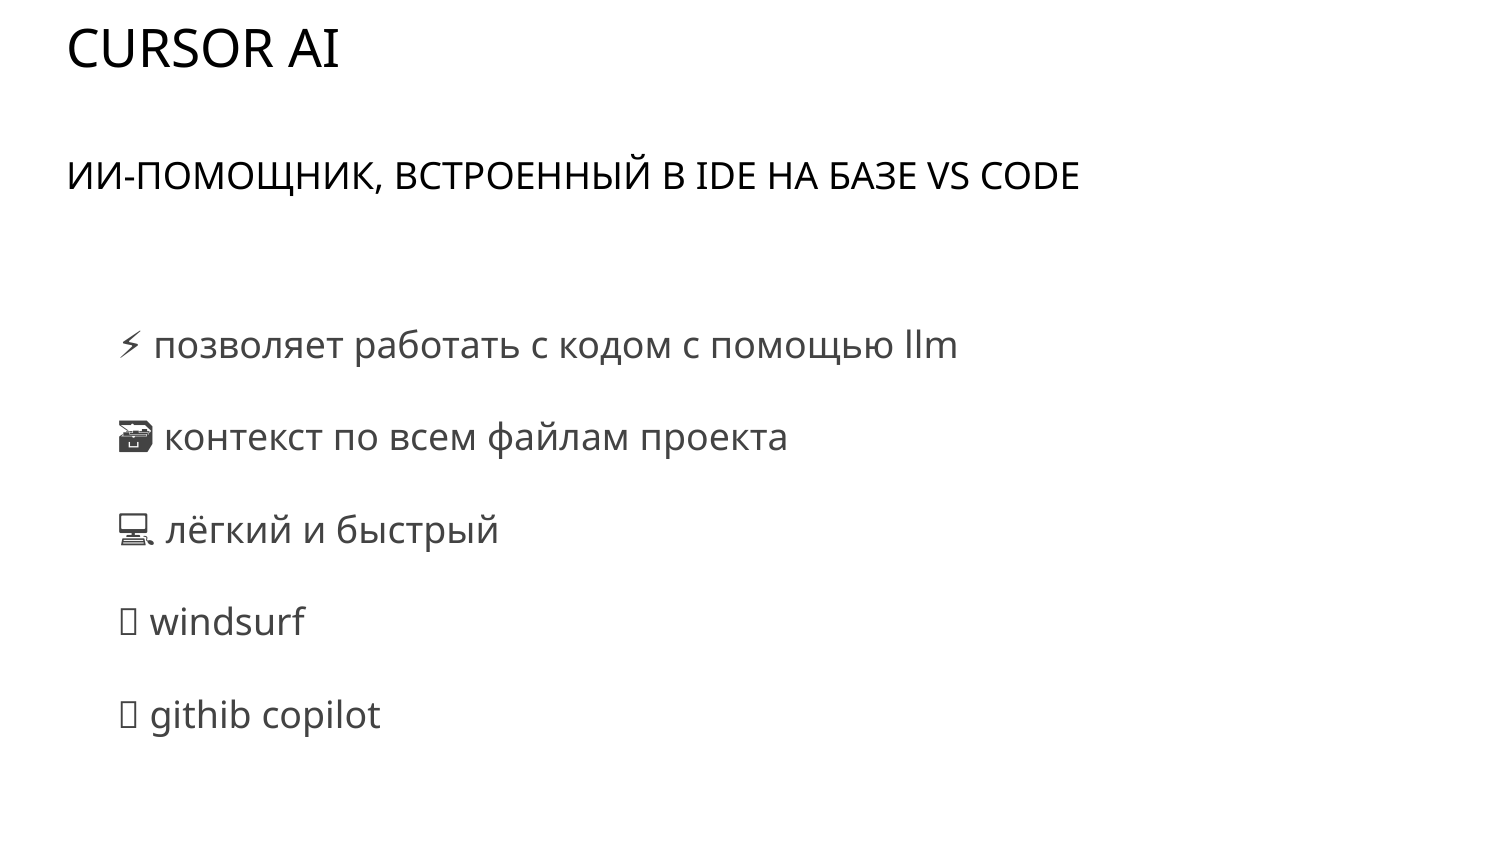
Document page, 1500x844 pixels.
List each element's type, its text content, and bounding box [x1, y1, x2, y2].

list ИИ-ПОМОЩНИК, ВСТРОЕННЫЙ В IDE НА БАЗЕ VS CODE [51, 130, 1449, 237]
list ⚡ позволяет работать с кодом с помощью llm 🗃️ контекст по всем файлам проекта 💻 лёгкий и быстрый 💨 windsurf 🤖 githib copilot [102, 283, 1500, 844]
title CURSOR AI [51, 0, 1449, 94]
